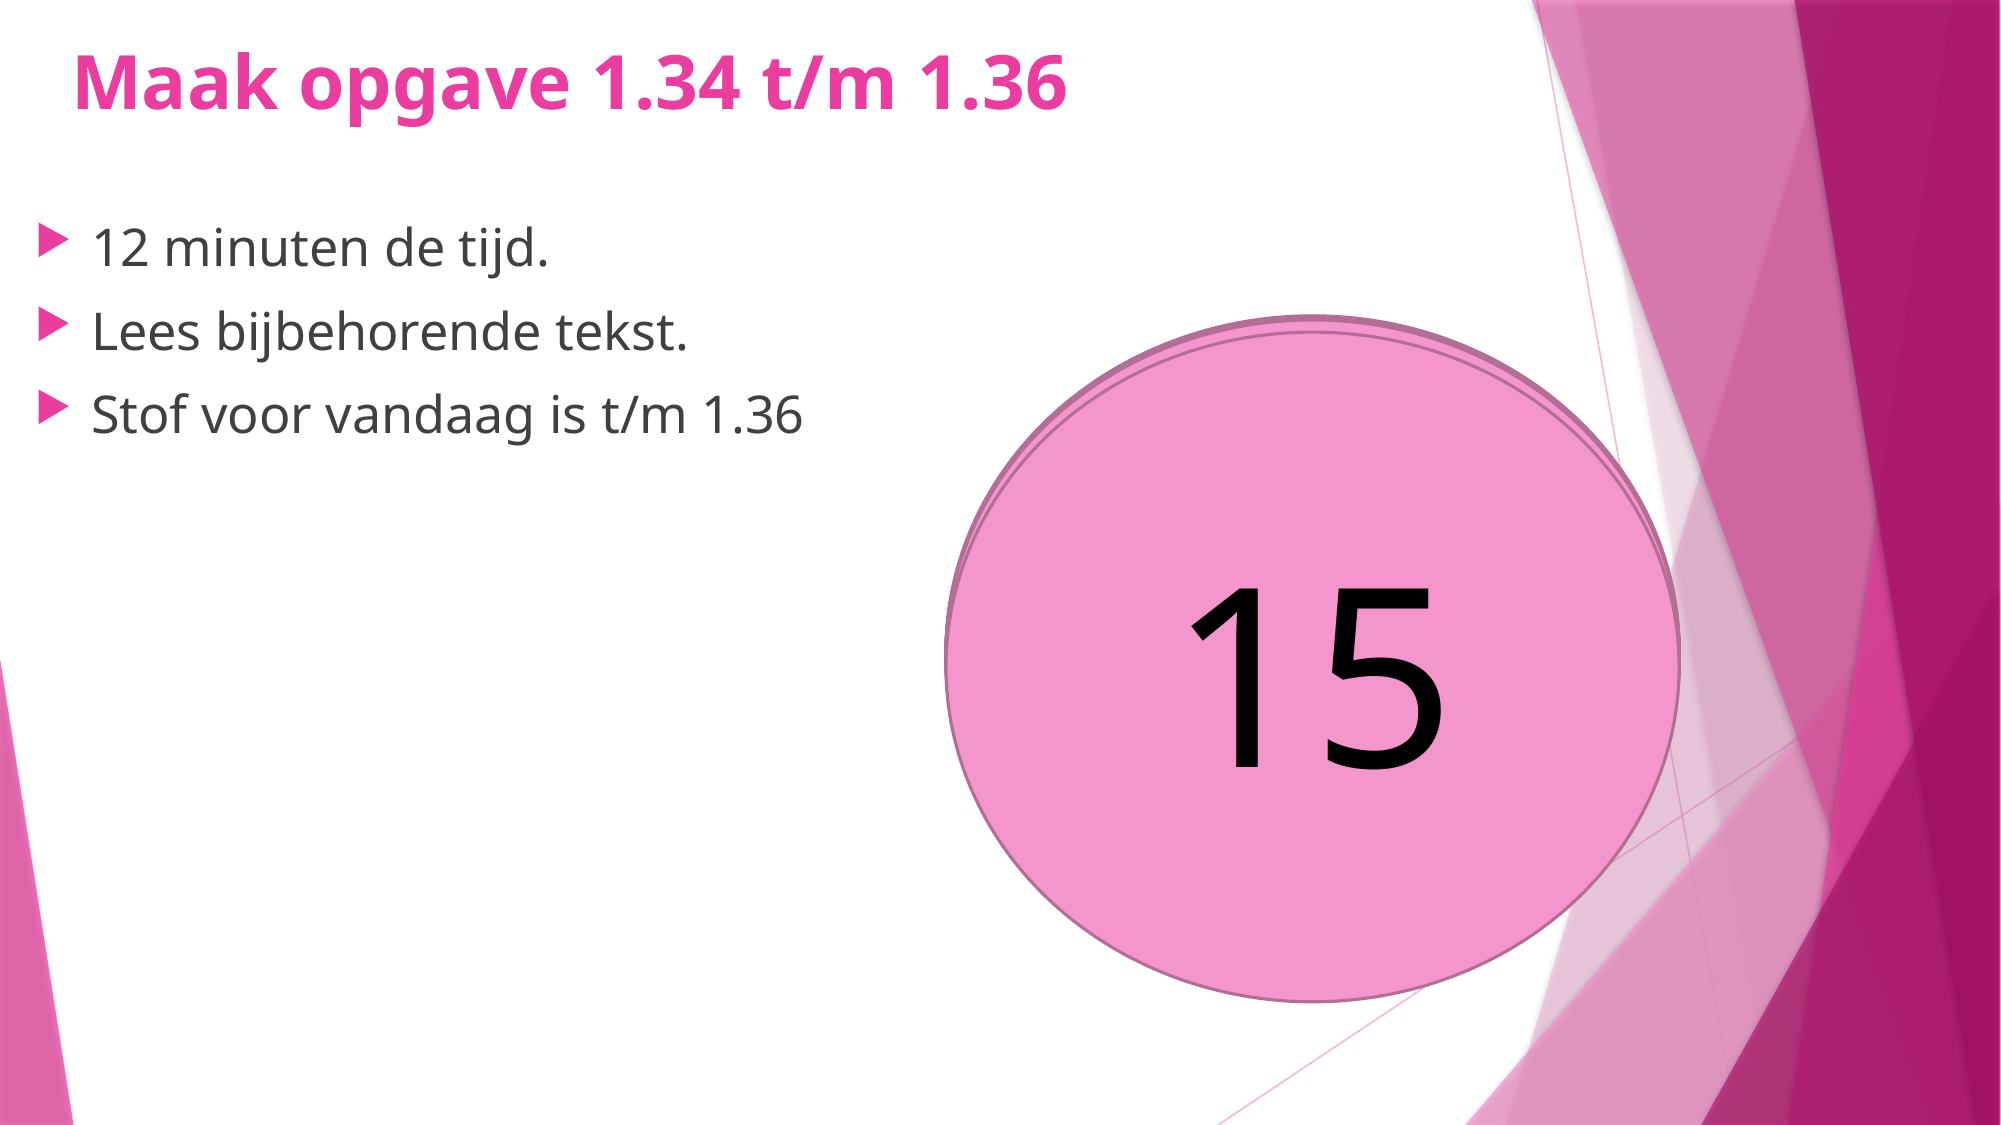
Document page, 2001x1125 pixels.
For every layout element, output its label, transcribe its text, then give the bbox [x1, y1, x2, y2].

text_box 10 [959, 314, 1668, 562]
title Maak opgave 1.34 t/m 1.36 [56, 27, 1522, 319]
text_box 14 [944, 318, 1681, 648]
list 12 minuten de tijd. Lees bijbehorende tekst. Stof voor vandaag is t/m 1.36 [19, 207, 865, 1112]
text_box 15 [944, 330, 1681, 1004]
